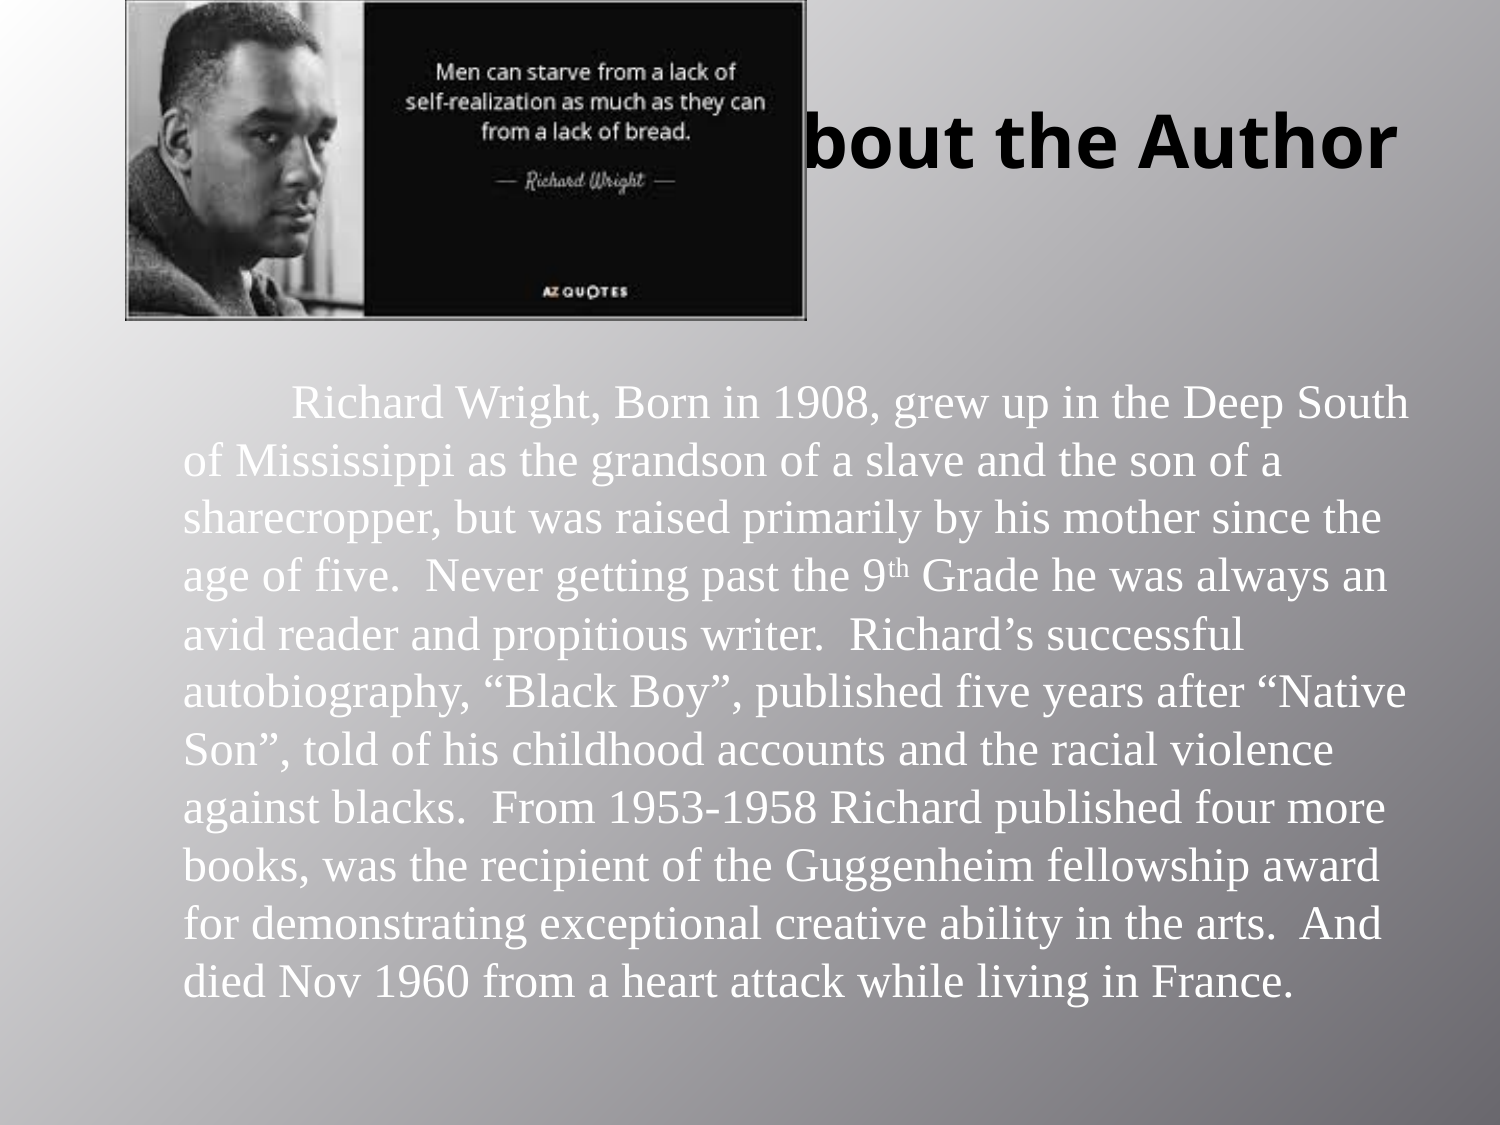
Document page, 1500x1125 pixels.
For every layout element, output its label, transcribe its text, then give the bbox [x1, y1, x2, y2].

list Richard Wright, Born in 1908, grew up in the Deep South of Mississippi as the grandson of a slave and the son of a sharecropper, but was raised primarily by his mother since the age of five. Never getting past the 9th Grade he was always an avid reader and propitious writer. Richard’s successful autobiography, “Black Boy”, published five years after “Native Son”, told of his childhood accounts and the racial violence against blacks. From 1953-1958 Richard published four more books, was the recipient of the Guggenheim fellowship award for demonstrating exceptional creative ability in the arts. And died Nov 1960 from a heart attack while living in France. [87, 362, 1438, 1073]
picture [124, 0, 807, 322]
title About the Author [849, 45, 1425, 233]
